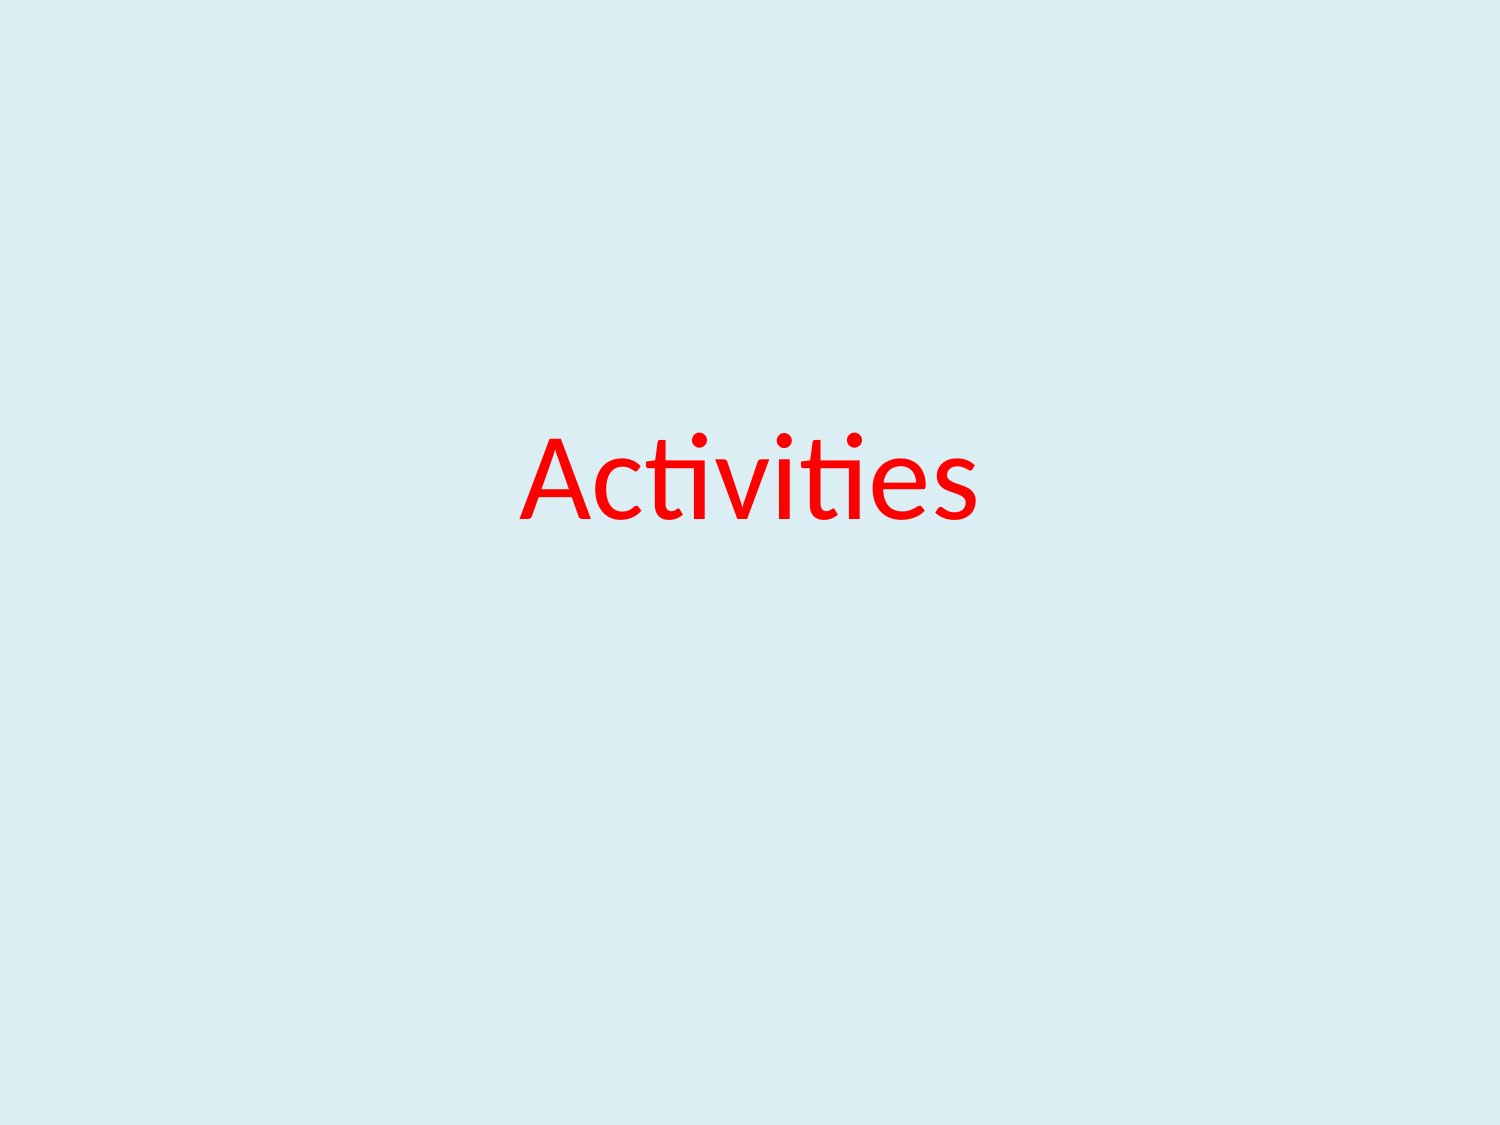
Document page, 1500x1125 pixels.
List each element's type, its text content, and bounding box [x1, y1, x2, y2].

title Activities [112, 349, 1388, 591]
